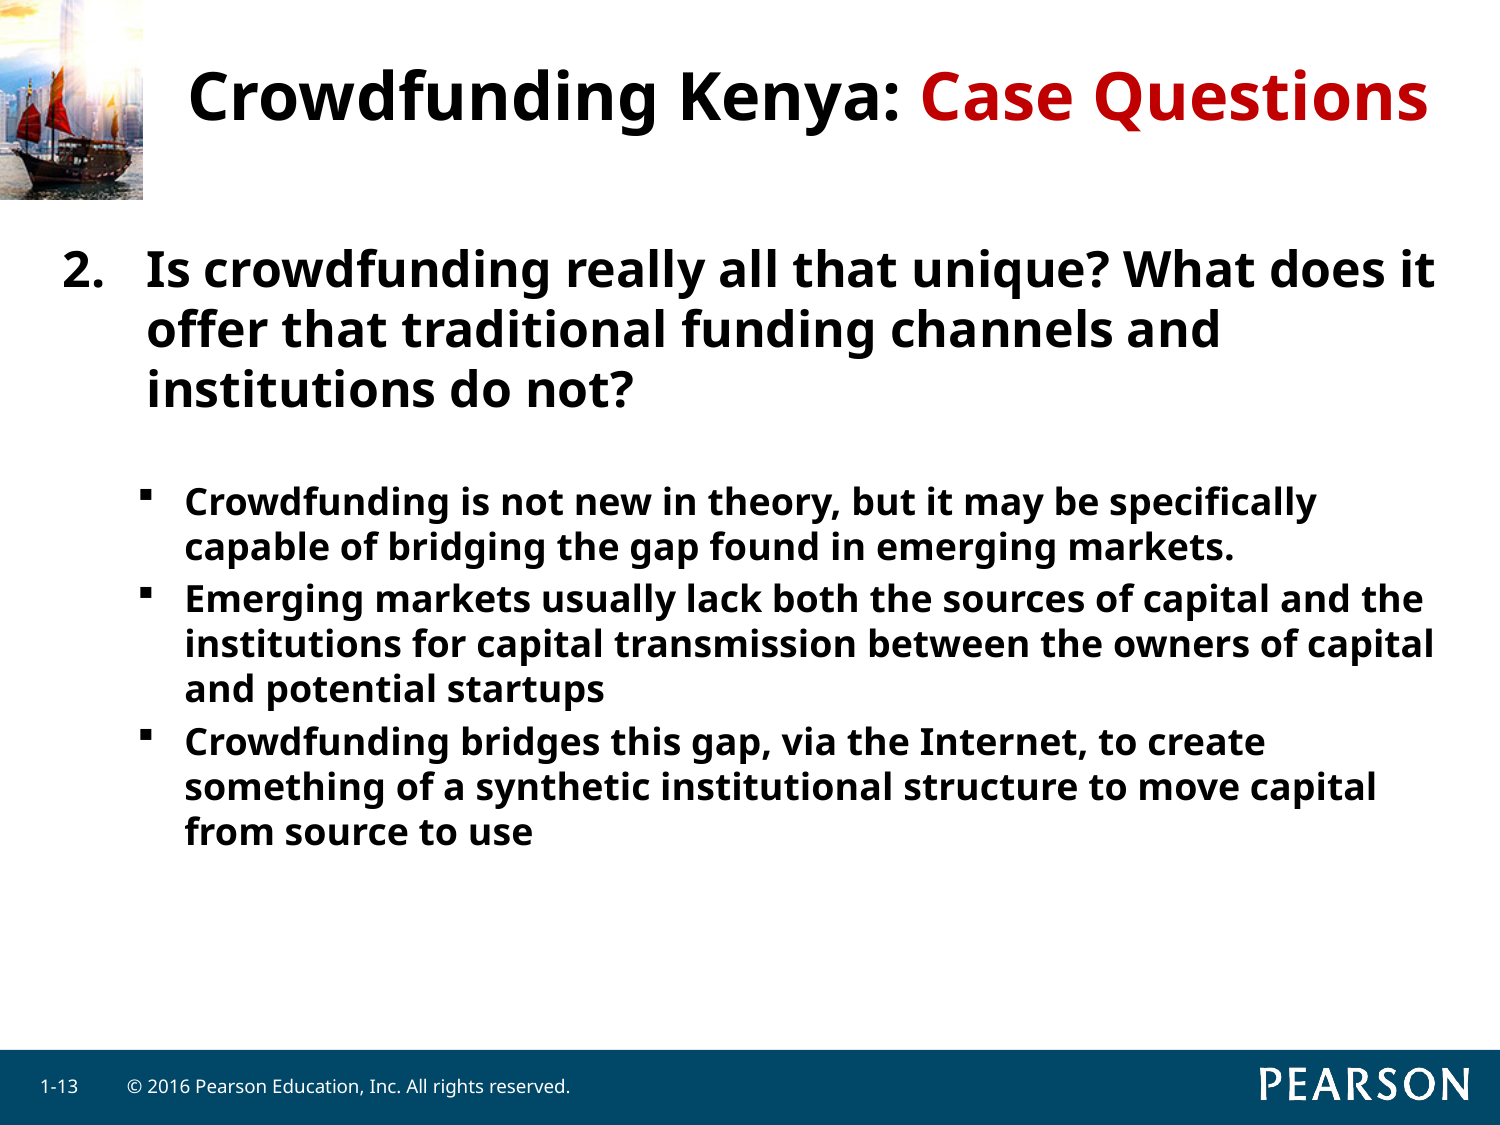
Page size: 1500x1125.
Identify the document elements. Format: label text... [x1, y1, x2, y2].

picture [0, 0, 143, 200]
title Crowdfunding Kenya: Case Questions [187, 0, 1450, 188]
list Is crowdfunding really all that unique? What does it offer that traditional funding channels and institutions do not? Crowdfunding is not new in theory, but it may be specifically capable of bridging the gap found in emerging markets. Emerging markets usually lack both the sources of capital and the institutions for capital transmission between the owners of capital and potential startups Crowdfunding bridges this gap, via the Internet, to create something of a synthetic institutional structure to move capital from source to use [62, 237, 1438, 1000]
